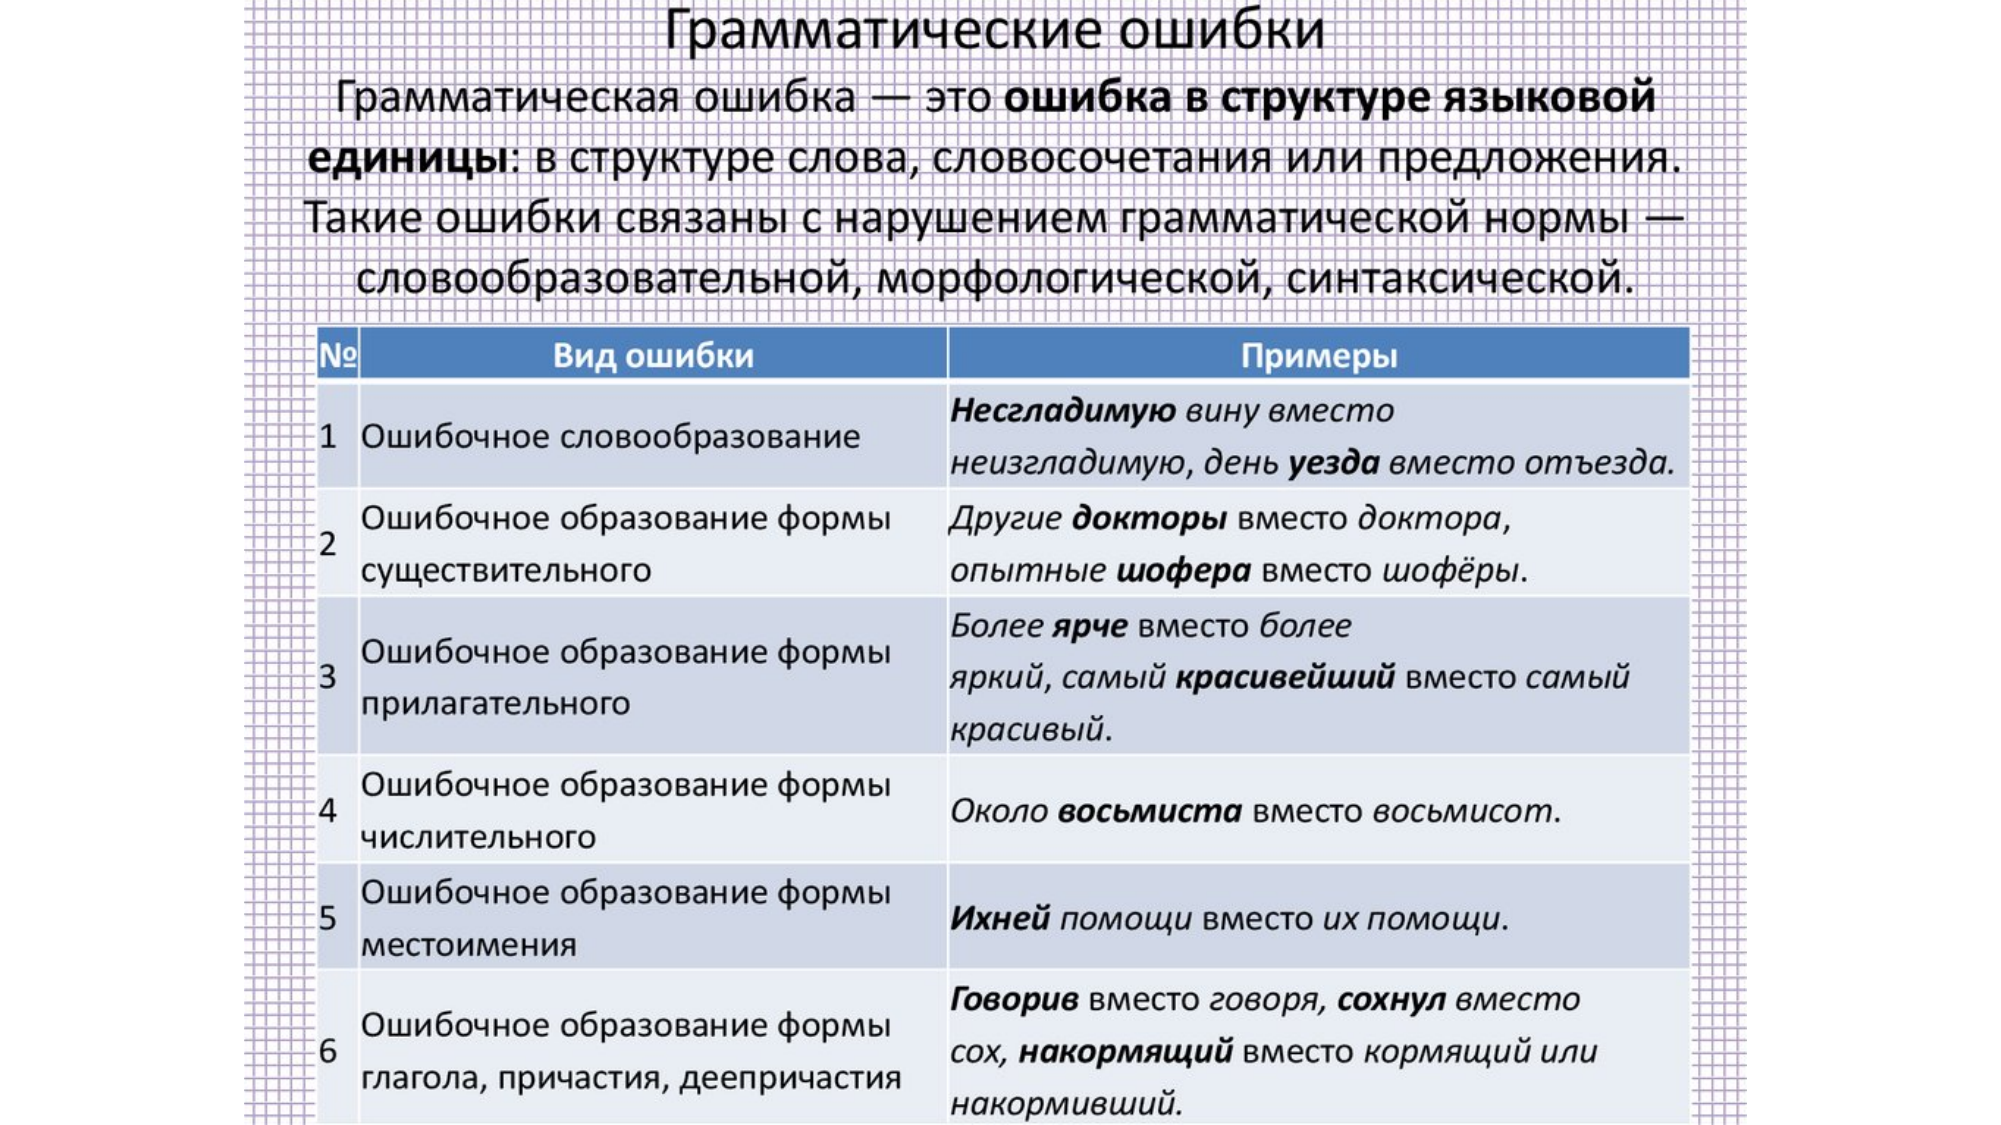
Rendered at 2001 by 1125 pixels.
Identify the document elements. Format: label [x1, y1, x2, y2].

picture [244, 0, 1747, 1125]
